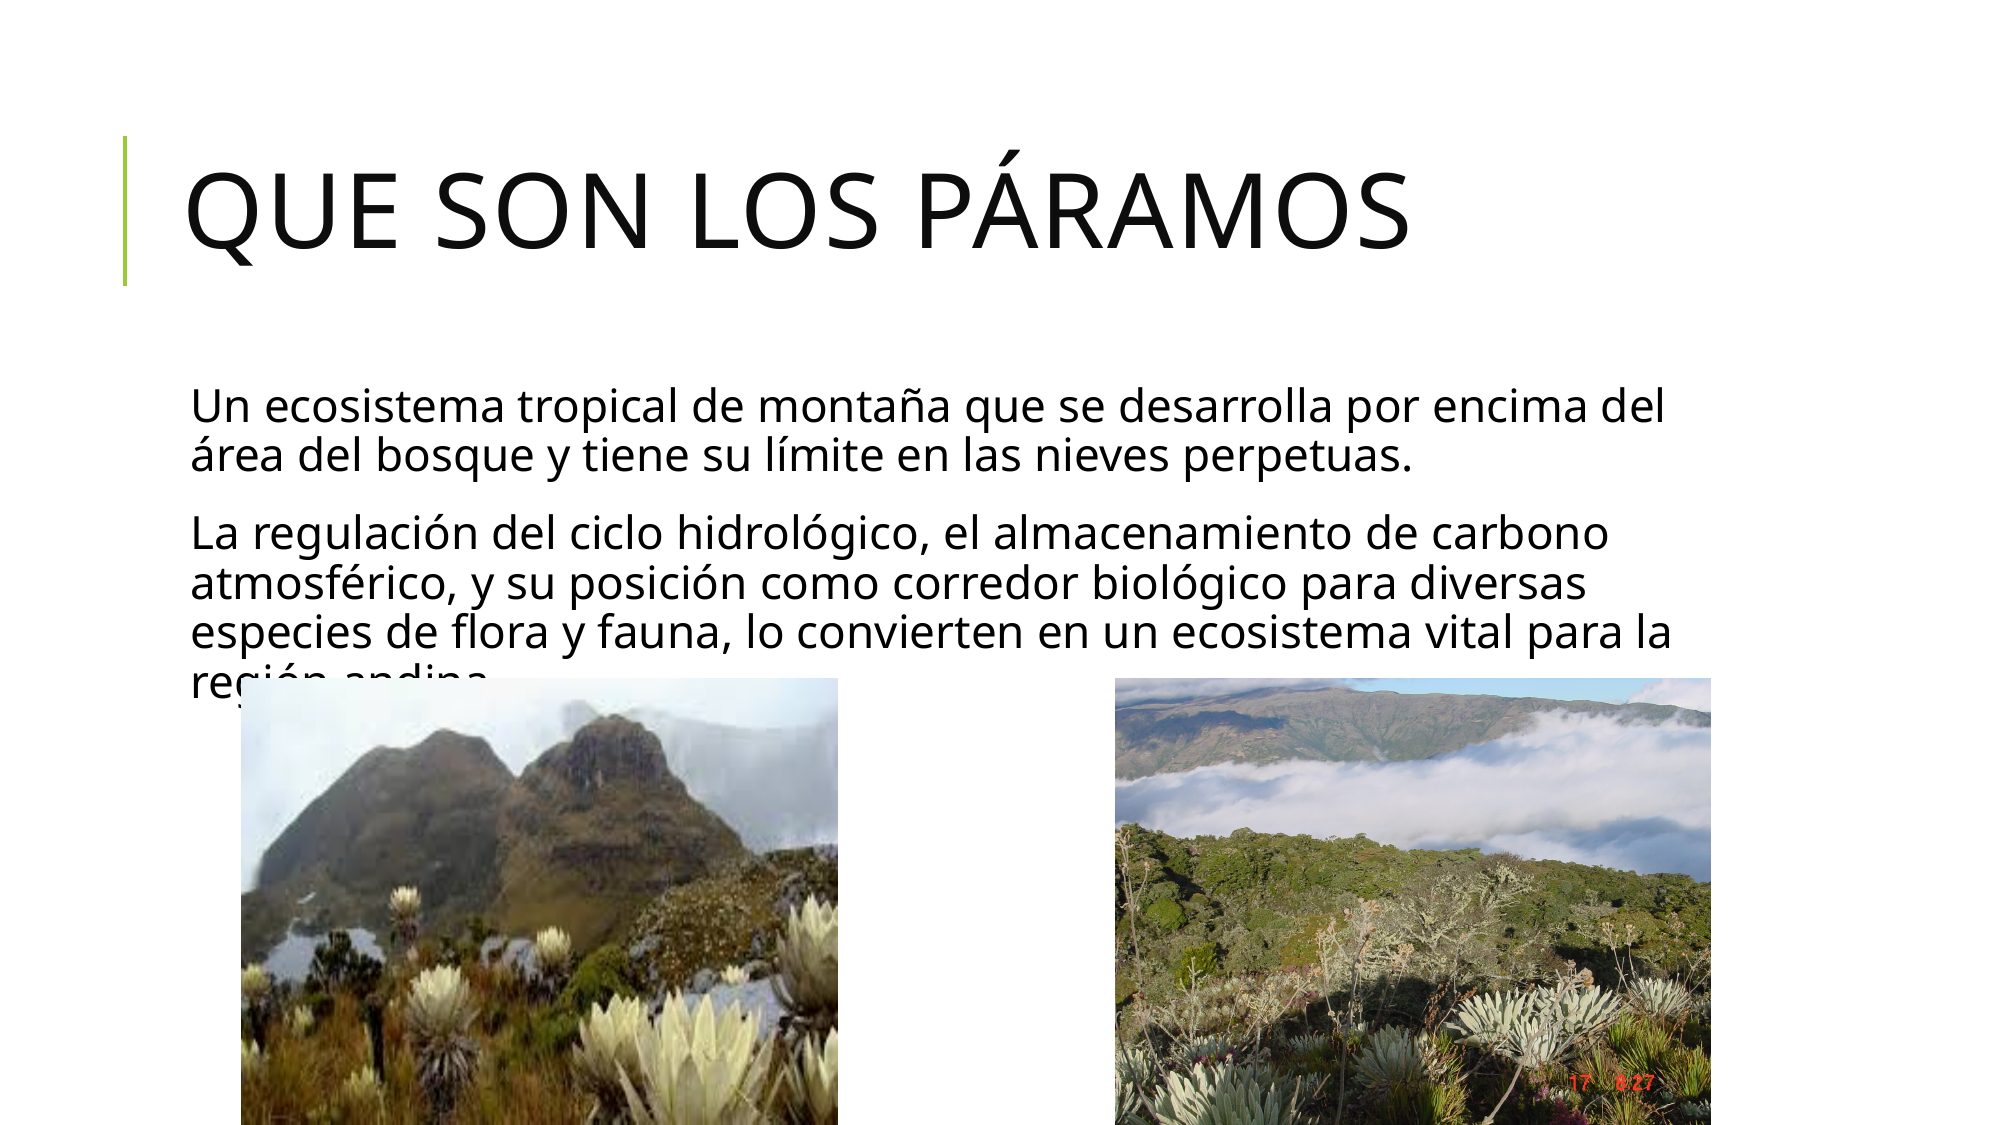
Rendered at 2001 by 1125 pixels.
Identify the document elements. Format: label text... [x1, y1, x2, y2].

picture [241, 677, 838, 1125]
list Un ecosistema tropical de montaña que se desarrolla por encima del área del bosque y tiene su límite en las nieves perpetuas. La regulación del ciclo hidrológico, el almacenamiento de carbono atmosférico, y su posición como corredor biológico para diversas especies de flora y fauna, lo convierten en un ecosistema vital para la región andina. [168, 375, 1763, 1035]
picture [1114, 677, 1711, 1125]
title QUE SON LOS Páramos [168, 96, 1763, 342]
